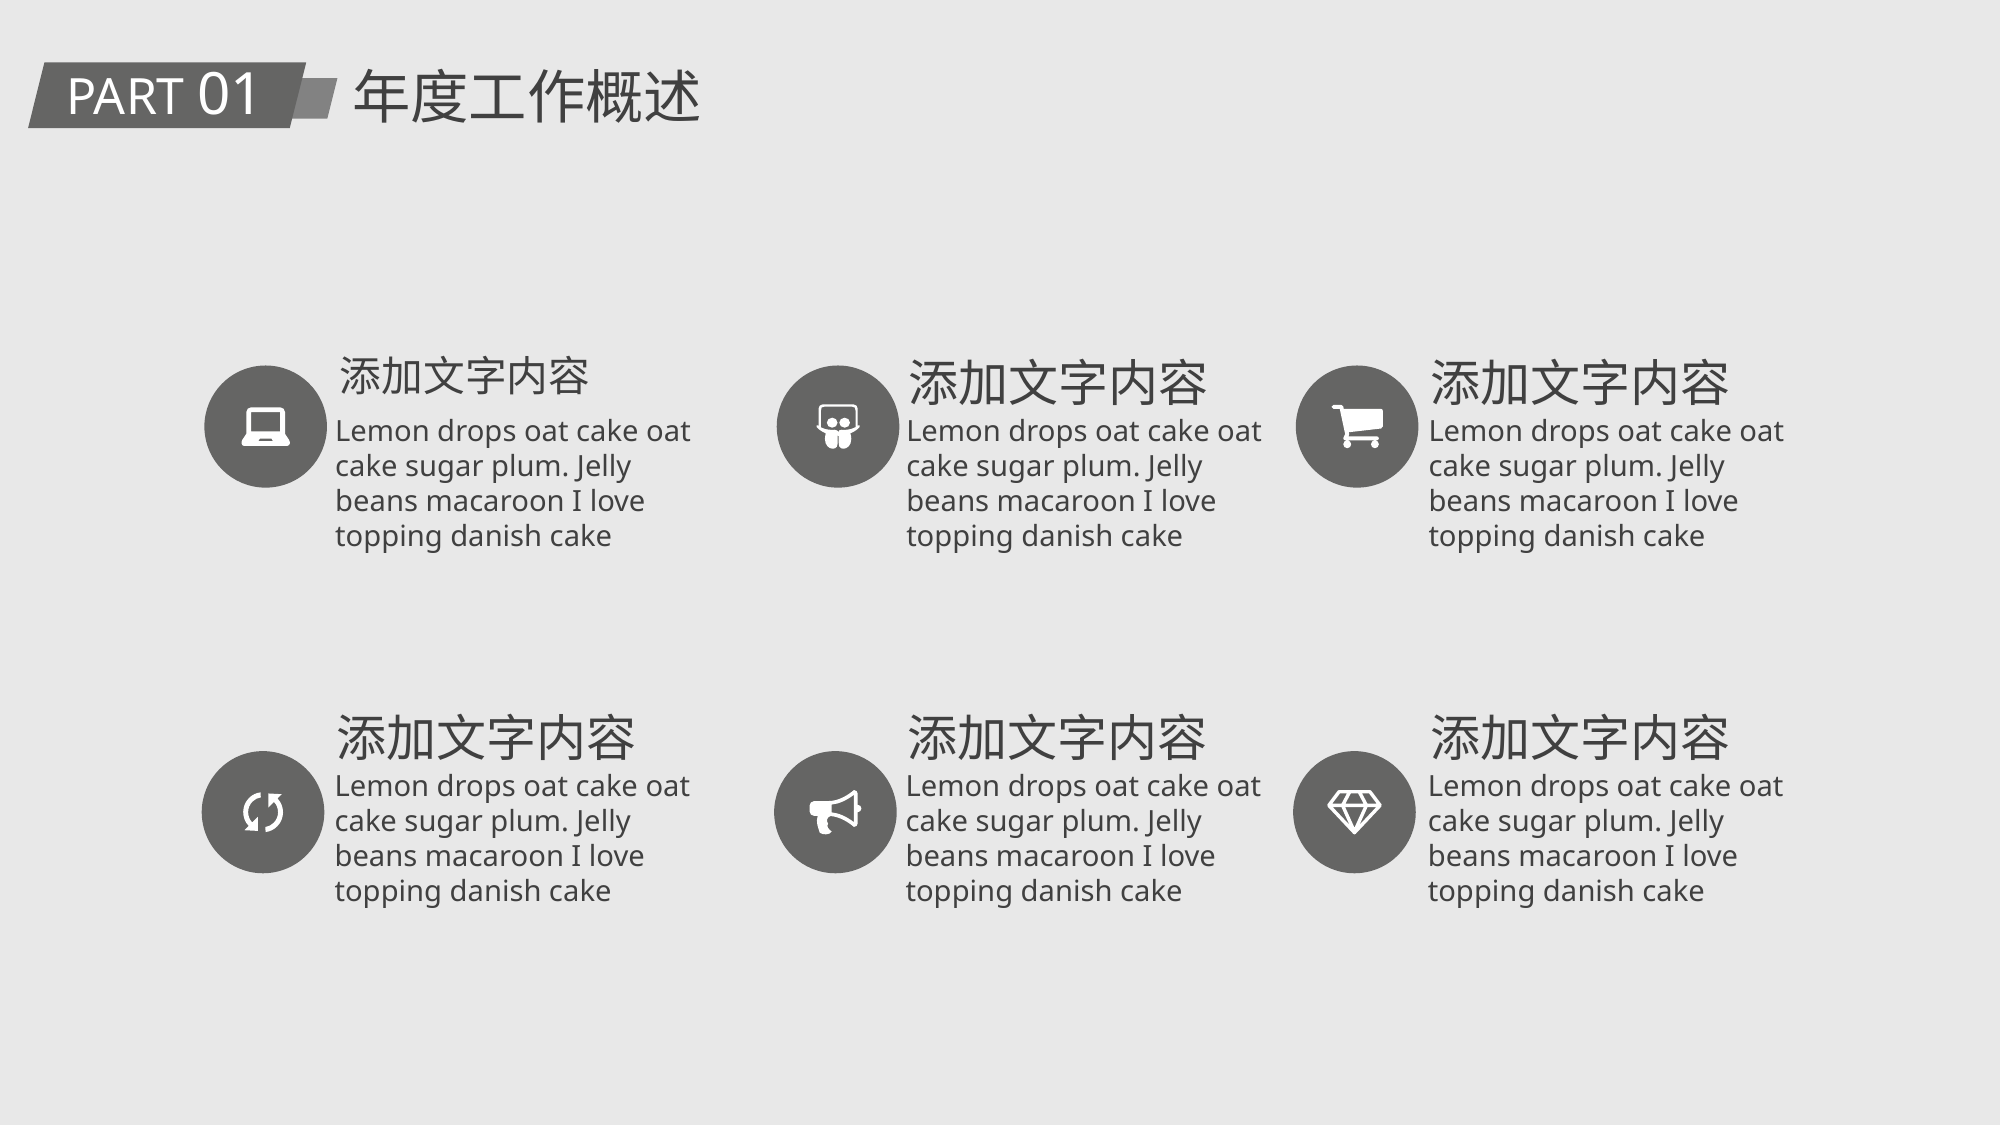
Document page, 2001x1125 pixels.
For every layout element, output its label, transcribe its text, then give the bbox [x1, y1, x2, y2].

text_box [201, 341, 1823, 929]
text_box 年度工作概述 [337, 52, 910, 138]
text_box [283, 61, 308, 130]
text_box [26, 61, 51, 130]
text_box PART 01 [51, 48, 283, 134]
text_box [294, 77, 337, 120]
